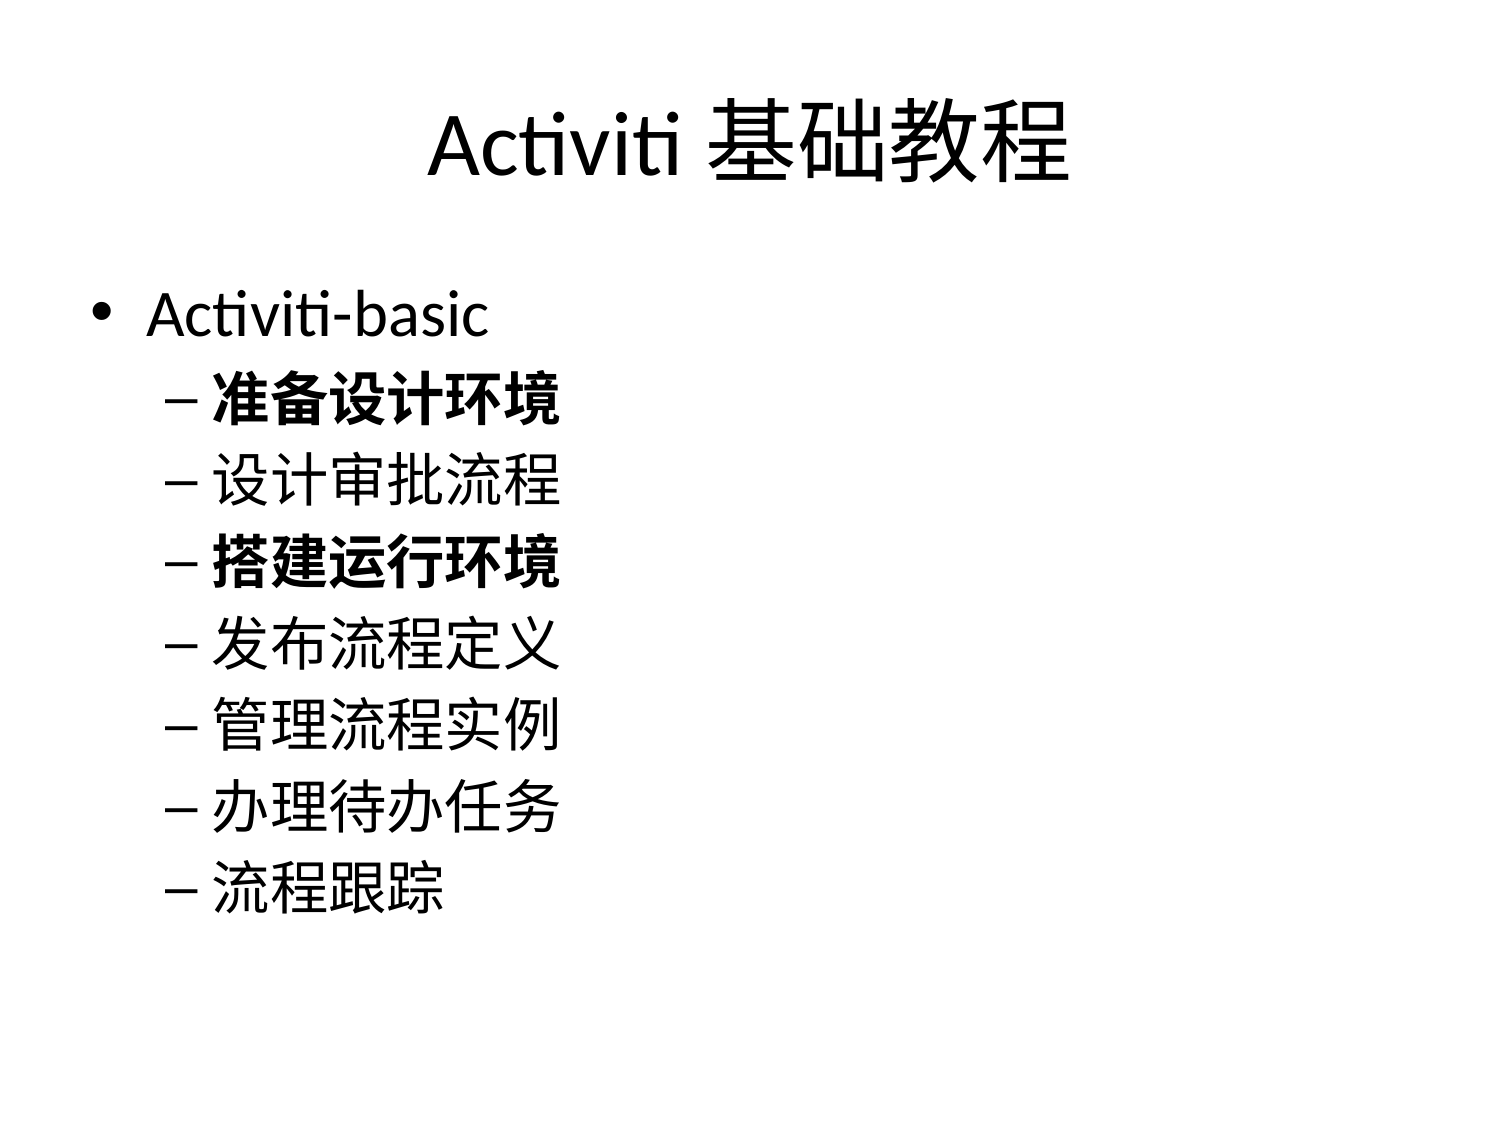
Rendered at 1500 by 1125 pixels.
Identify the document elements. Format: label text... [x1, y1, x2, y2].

list Activiti-basic 准备设计环境 设计审批流程 搭建运行环境 发布流程定义 管理流程实例 办理待办任务 流程跟踪 [75, 262, 1425, 1005]
title Activiti基础教程 [75, 45, 1425, 233]
